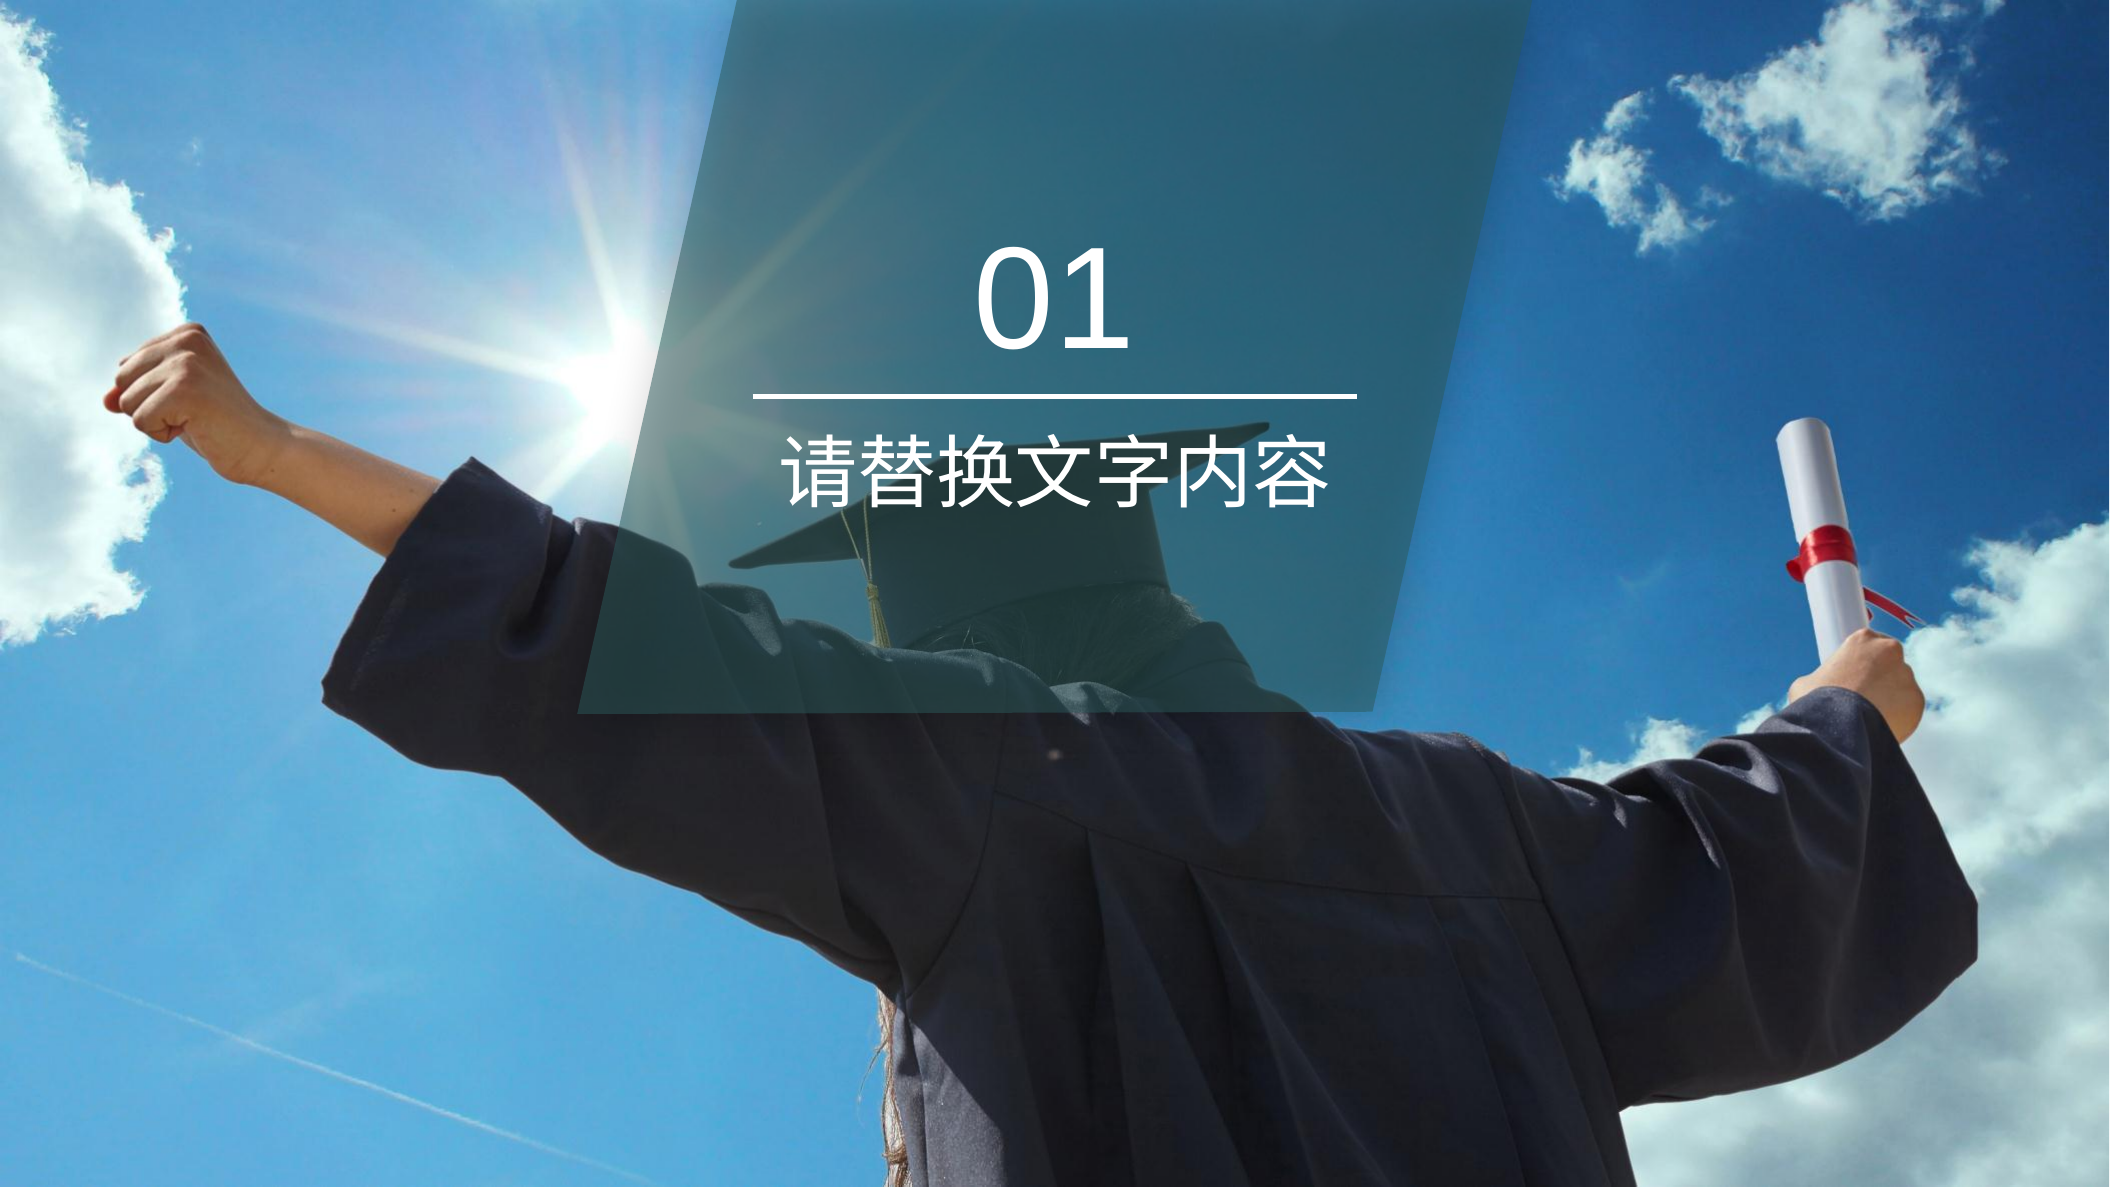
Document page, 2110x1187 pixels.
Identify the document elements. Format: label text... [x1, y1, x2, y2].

text_box [0, 0, 2110, 1187]
text_box 01 [934, 203, 1175, 378]
text_box [575, 0, 1534, 716]
text_box 请替换文字内容 [734, 422, 1375, 518]
